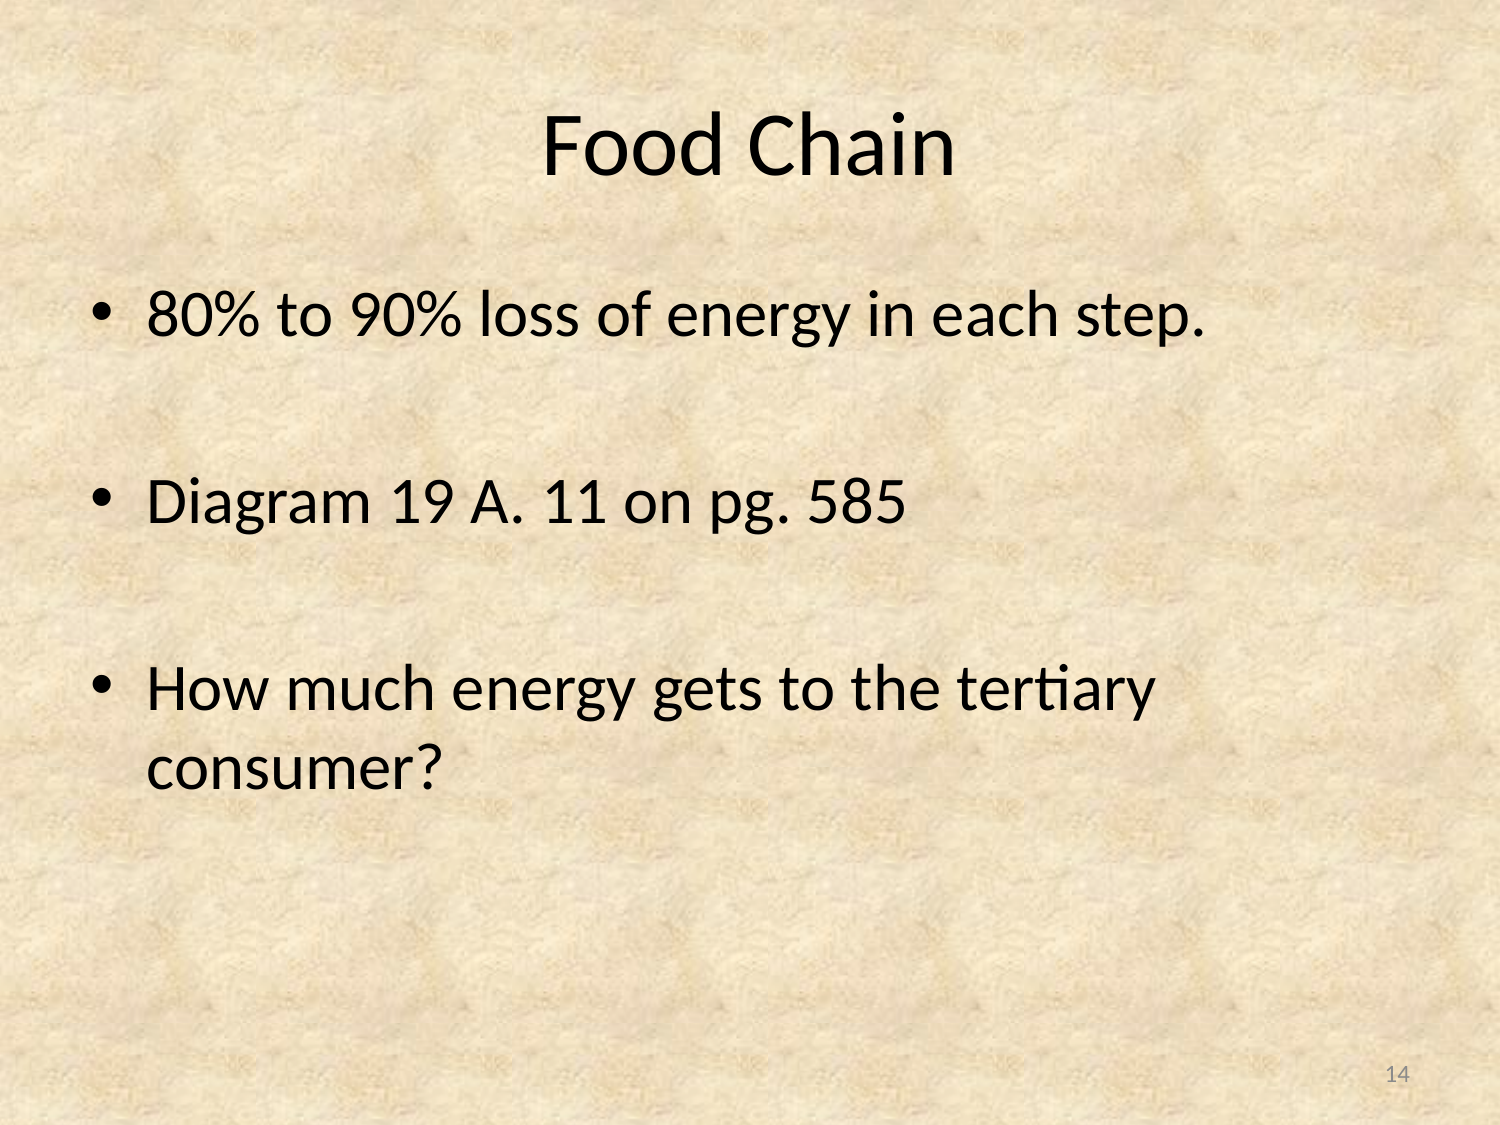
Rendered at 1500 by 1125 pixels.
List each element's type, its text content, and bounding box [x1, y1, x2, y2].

title Food Chain [75, 45, 1425, 233]
list 80% to 90% loss of energy in each step. Diagram 19 A. 11 on pg. 585 How much energy gets to the tertiary consumer? [75, 262, 1425, 1005]
slide_number 14 [1074, 1042, 1425, 1103]
